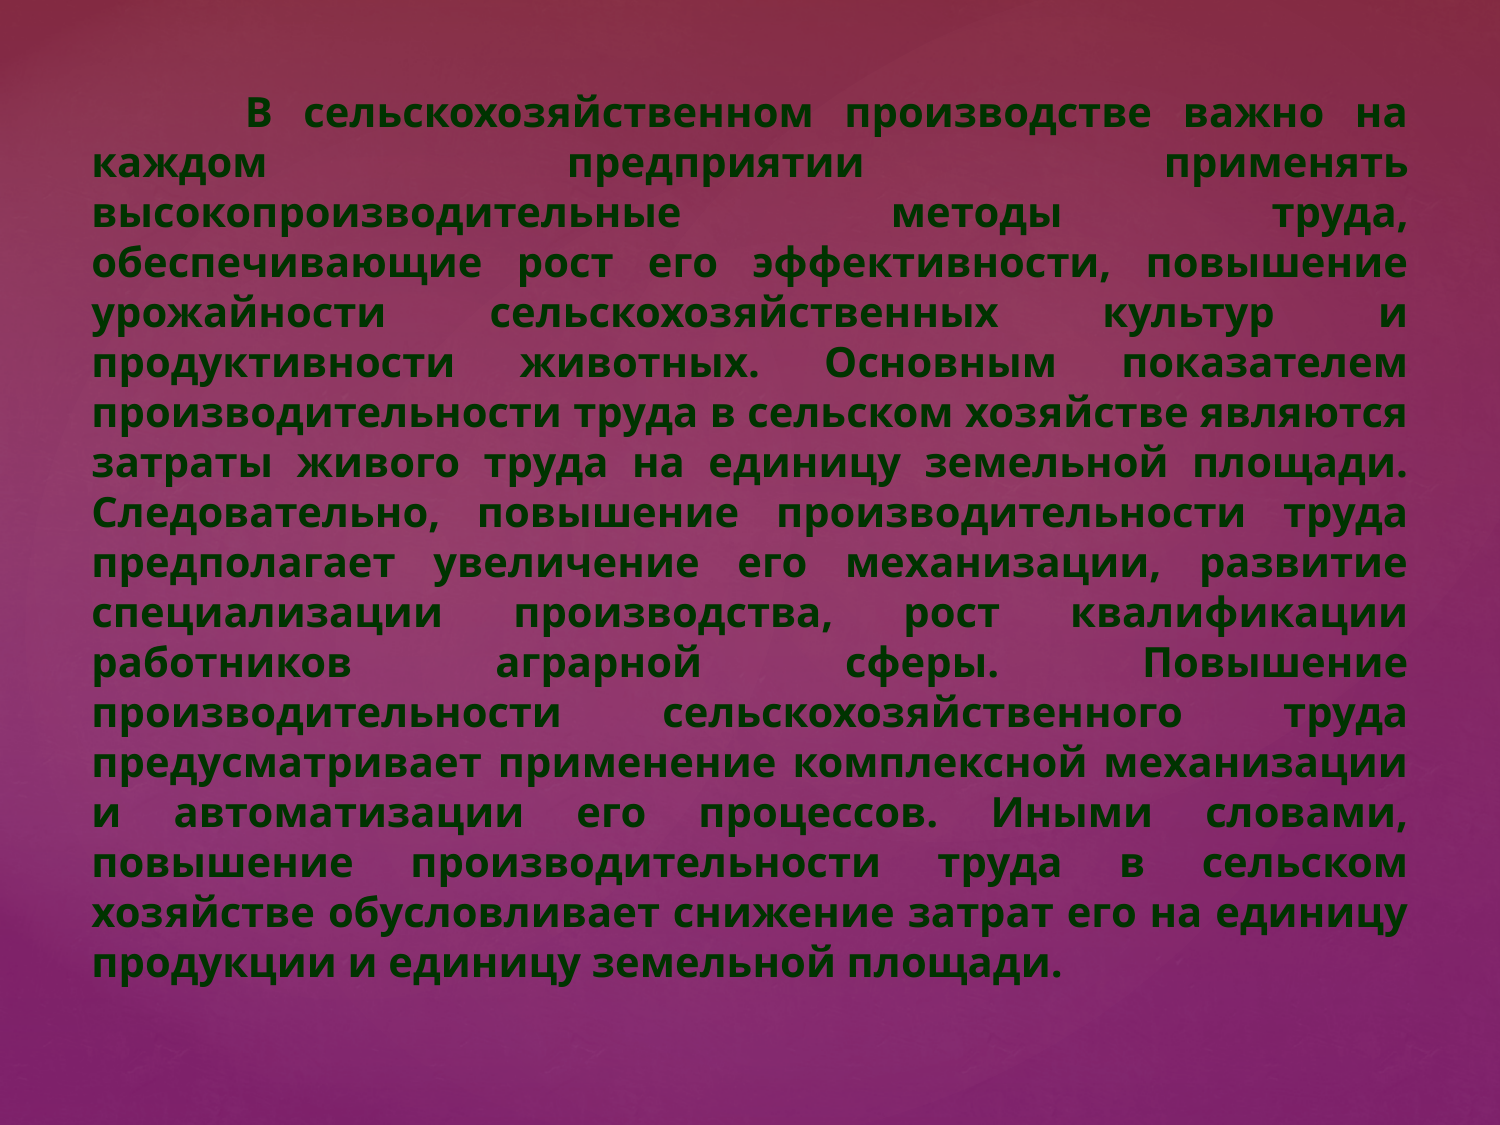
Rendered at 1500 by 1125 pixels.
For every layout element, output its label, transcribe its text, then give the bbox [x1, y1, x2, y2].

text_box В сельскохозяйственном производстве важно на каждом предприятии применять высокопроизводительные методы труда, обеспечивающие рост его эффективности, повышение урожайности сельскохозяйственных культур и продуктивности животных. Основным показателем производительности труда в сельском хозяйстве являются затраты живого труда на единицу земельной площади. Следовательно, повышение производительности труда предполагает увеличение его механизации, развитие специализации производства, рост квалификации работников аграрной сферы. Повышение производительности сельскохозяйственного труда предусматривает применение комплексной механизации и автоматизации его процессов. Иными словами, повышение производительности труда в сельском хозяйстве обусловливает снижение затрат его на единицу продукции и единицу земельной площади. [76, 78, 1424, 994]
